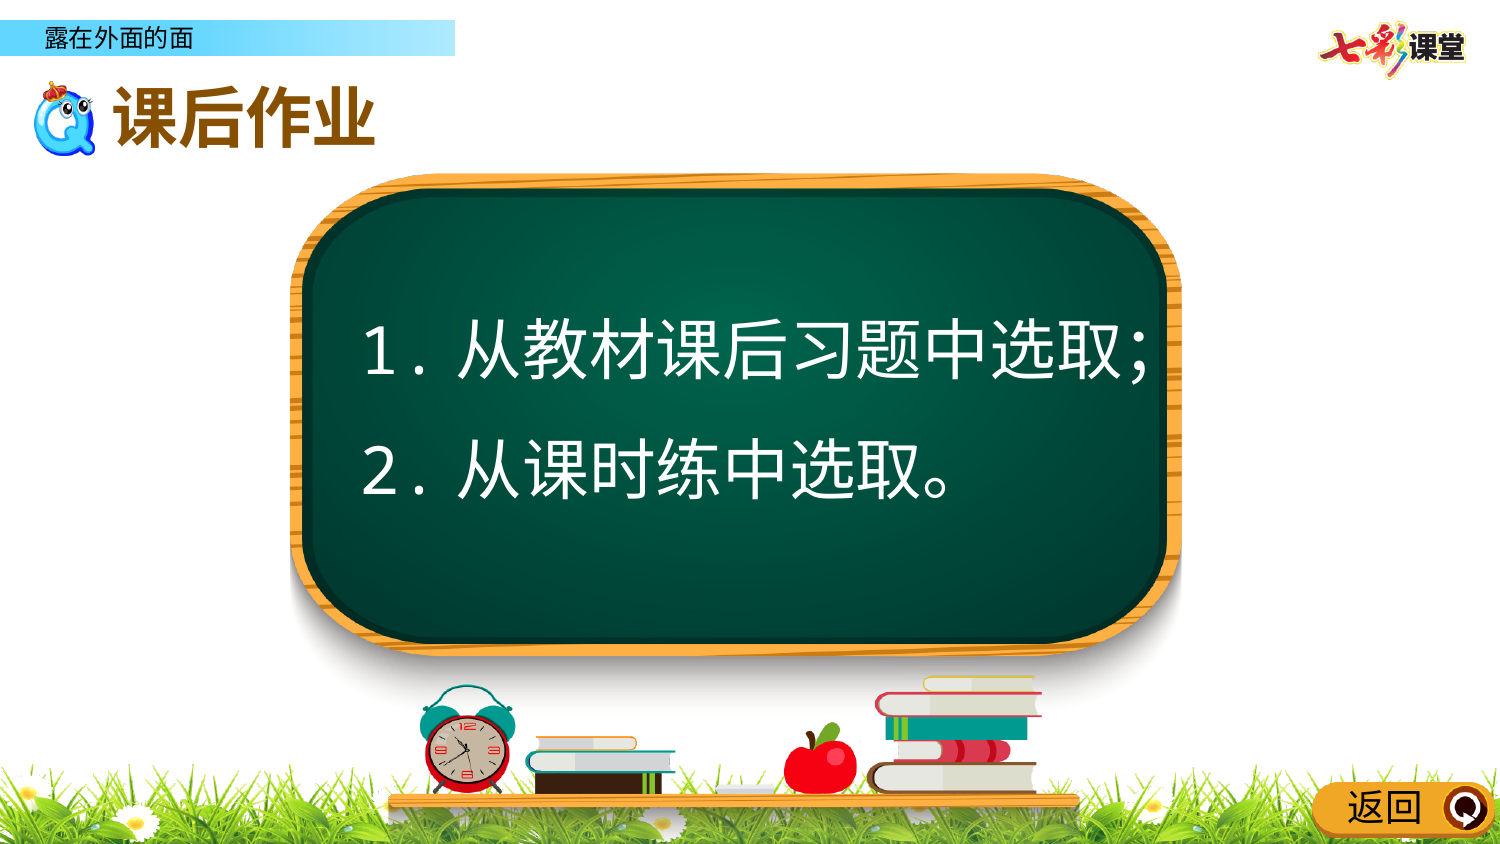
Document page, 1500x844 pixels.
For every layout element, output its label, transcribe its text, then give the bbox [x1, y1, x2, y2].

picture [1316, 20, 1468, 80]
text_box 课后作业 [100, 69, 404, 161]
picture [34, 80, 96, 157]
picture [0, 173, 1500, 844]
